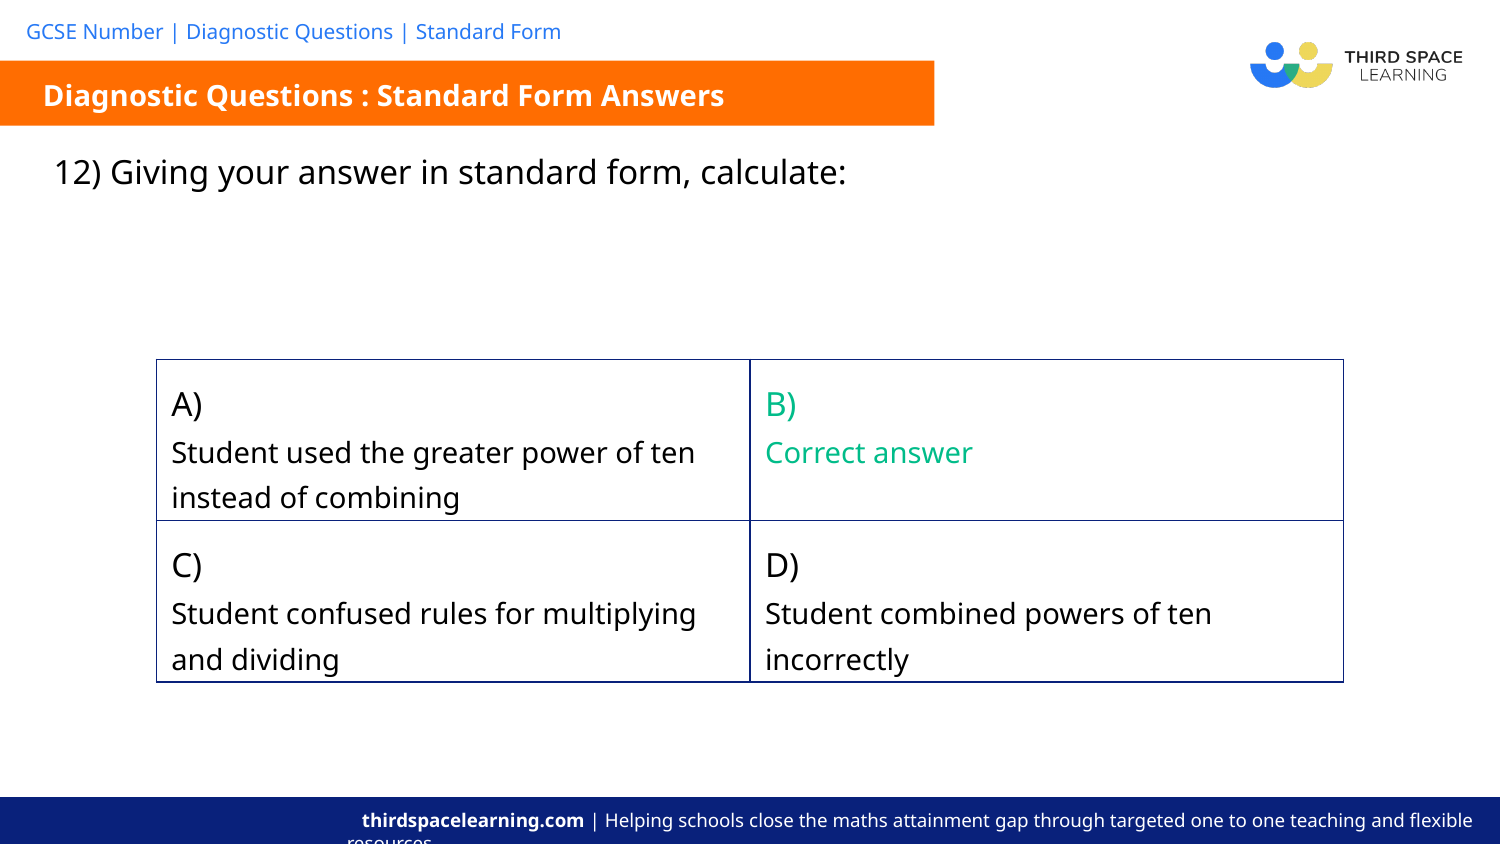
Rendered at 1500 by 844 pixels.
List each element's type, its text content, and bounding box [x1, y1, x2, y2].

text_box Diagnostic Questions : Standard Form Answers [27, 61, 778, 127]
picture [1250, 33, 1465, 99]
